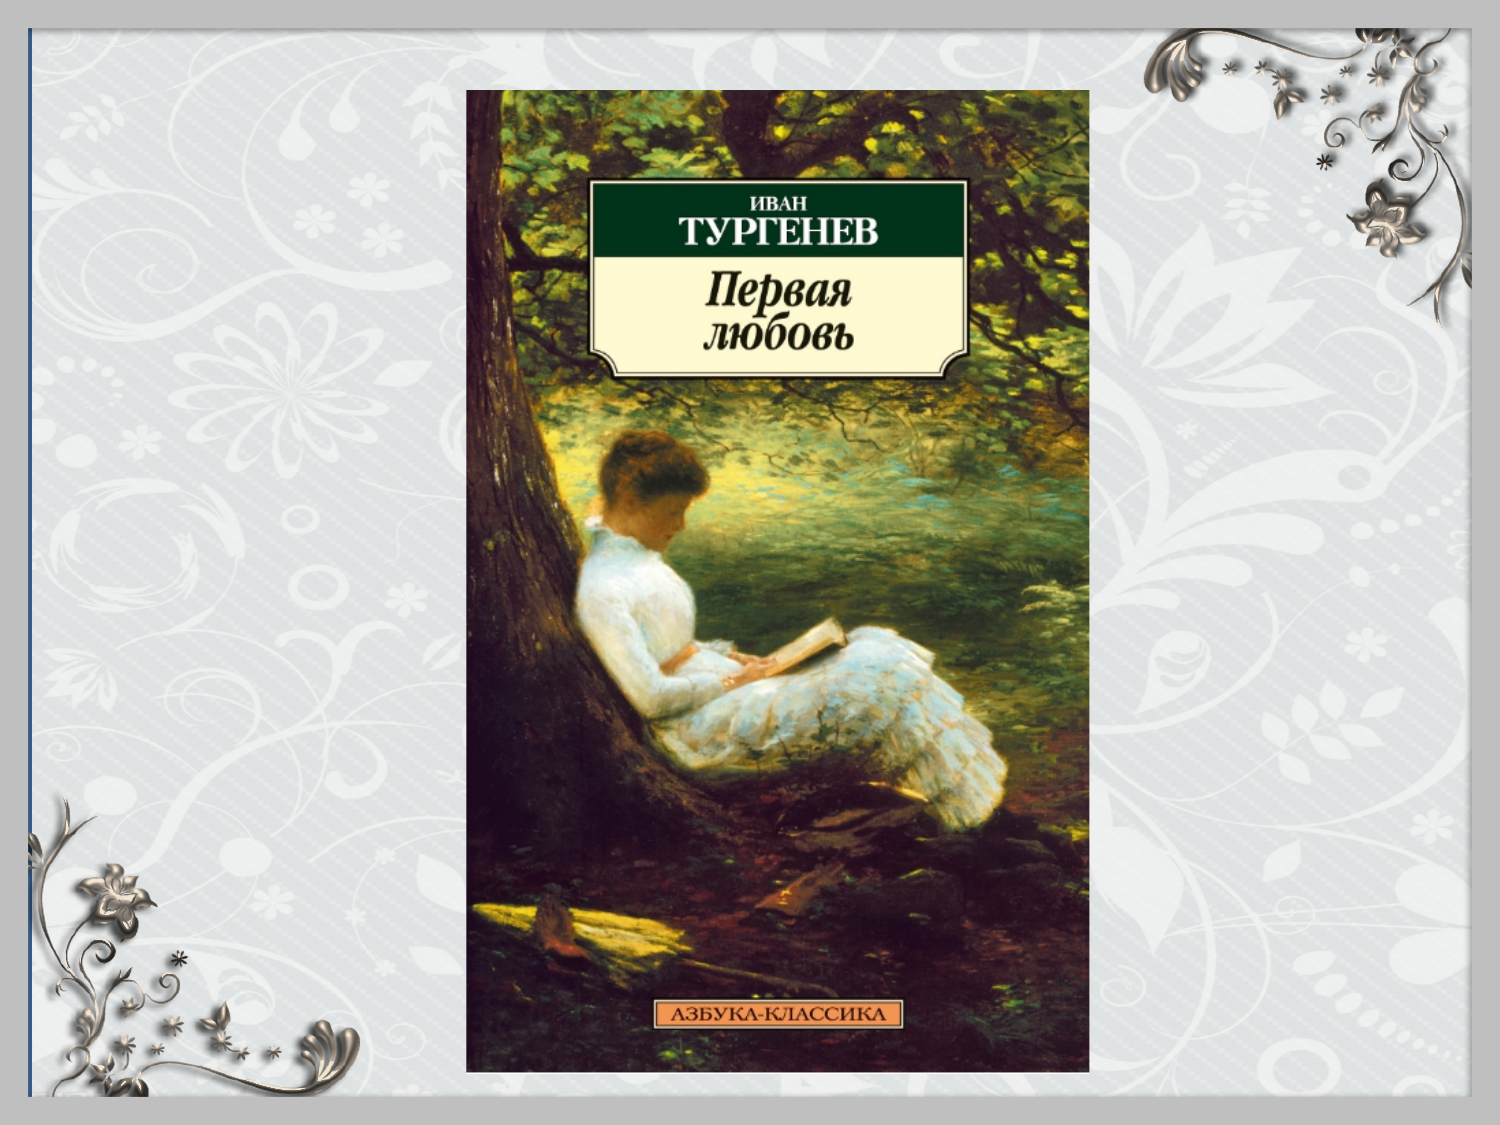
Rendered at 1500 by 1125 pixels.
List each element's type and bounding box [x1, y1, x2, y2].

picture [466, 89, 1090, 1074]
